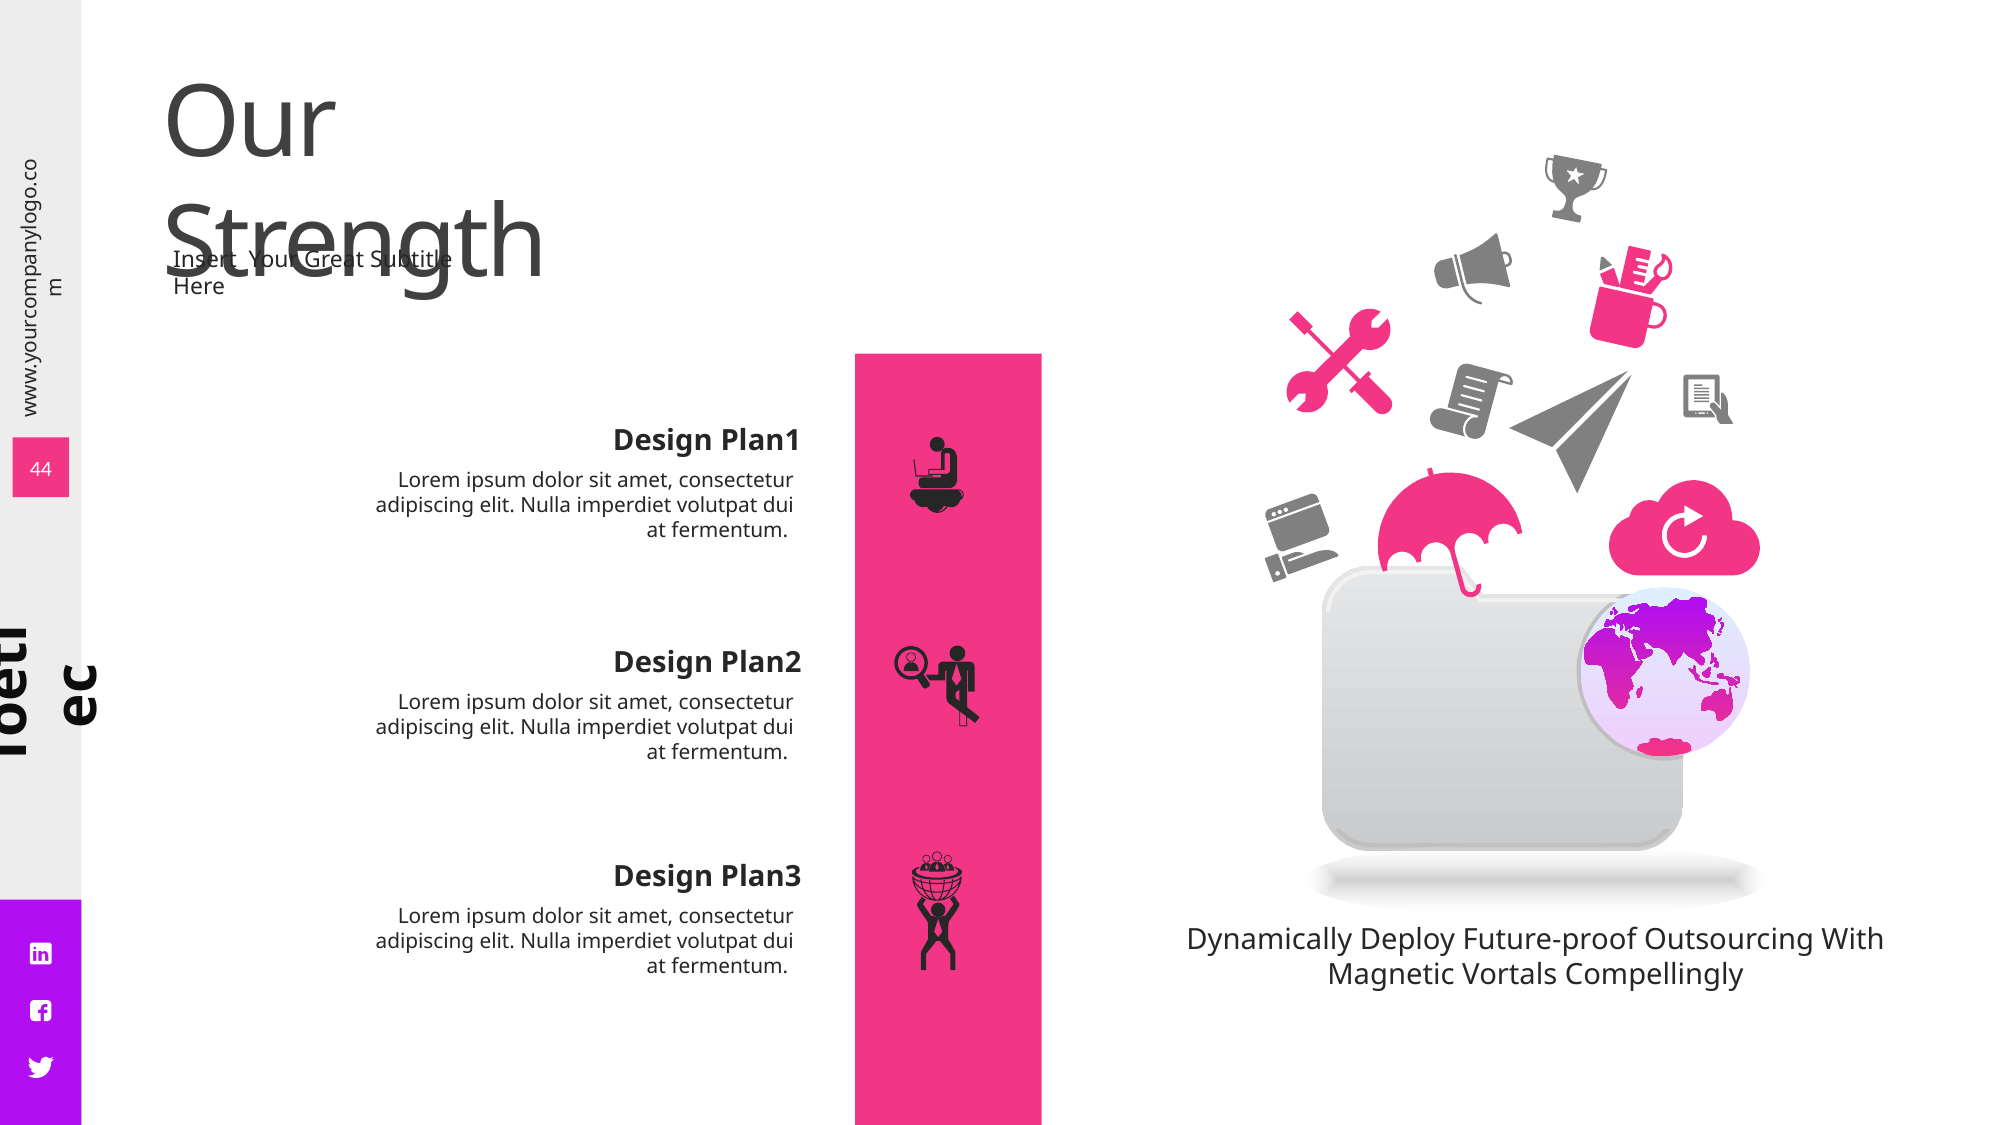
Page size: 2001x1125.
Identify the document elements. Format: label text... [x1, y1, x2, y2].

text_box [1259, 158, 1760, 602]
text_box Design Plan1 [598, 414, 817, 464]
text_box [854, 353, 1043, 1125]
text_box Design Plan2 [598, 635, 817, 686]
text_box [894, 645, 980, 727]
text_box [910, 436, 964, 513]
text_box Dynamically Deploy Future-proof Outsourcing With Magnetic Vortals Compellingly [1165, 884, 1906, 1027]
text_box Our Strength [147, 116, 677, 236]
text_box Lorem ipsum dolor sit amet, consectetur adipiscing elit. Nulla imperdiet volutpat dui at fermentum. [359, 459, 809, 550]
text_box Insert Your Great Subtitle Here [158, 237, 512, 307]
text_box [911, 851, 963, 971]
text_box Lorem ipsum dolor sit amet, consectetur adipiscing elit. Nulla imperdiet volutpat dui at fermentum. [359, 895, 809, 986]
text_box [1302, 565, 1769, 917]
text_box Lorem ipsum dolor sit amet, consectetur adipiscing elit. Nulla imperdiet volutpat dui at fermentum. [359, 681, 809, 772]
slide_number 44 [12, 437, 69, 498]
text_box Design Plan3 [598, 849, 817, 900]
